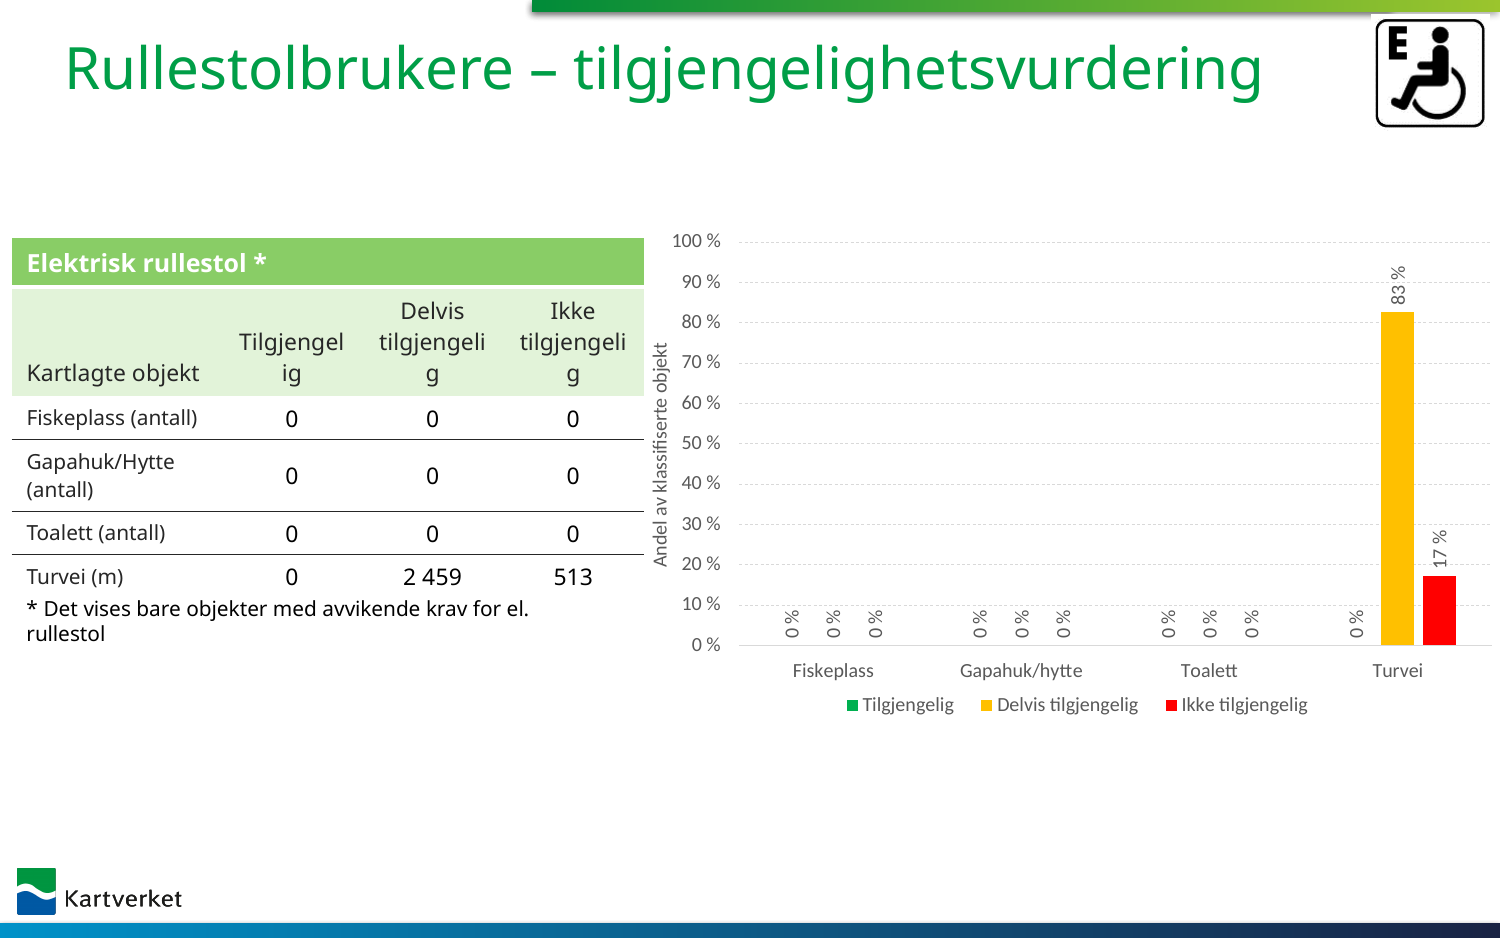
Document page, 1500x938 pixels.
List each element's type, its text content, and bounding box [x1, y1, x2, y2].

table_cell Kartlagte objekt [12, 289, 222, 396]
table_cell Tilgjengelig [222, 289, 362, 396]
table_cell 0 [222, 555, 362, 588]
table_cell Ikke tilgjengelig [503, 289, 638, 396]
text_box * Det vises bare objekter med avvikende krav for el. rullestol [11, 588, 597, 653]
table_cell Turvei (m) [12, 555, 222, 588]
table_cell Toalett (antall) [12, 512, 222, 554]
table_cell Delvis tilgjengelig [362, 289, 503, 396]
table_cell Fiskeplass (antall) [12, 396, 222, 439]
table_cell 0 [222, 512, 362, 554]
table_cell 0 [222, 396, 362, 439]
table_cell 0 [362, 396, 503, 439]
text_box Rullestolbrukere – tilgjengelighetsvurdering [49, 12, 1372, 109]
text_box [1371, 13, 1491, 133]
table_cell 0 [503, 396, 638, 439]
table_cell 0 [503, 440, 638, 511]
table_cell 0 [222, 440, 362, 511]
table_cell 2 459 [362, 555, 503, 588]
table_header Elektrisk rullestol * [12, 238, 638, 285]
table_cell 0 [362, 512, 503, 554]
table_cell 0 [503, 512, 638, 554]
table_cell 513 [503, 555, 638, 598]
table_cell 0 [362, 440, 503, 511]
picture [643, 218, 1500, 728]
table_cell Gapahuk/Hytte (antall) [12, 440, 222, 511]
